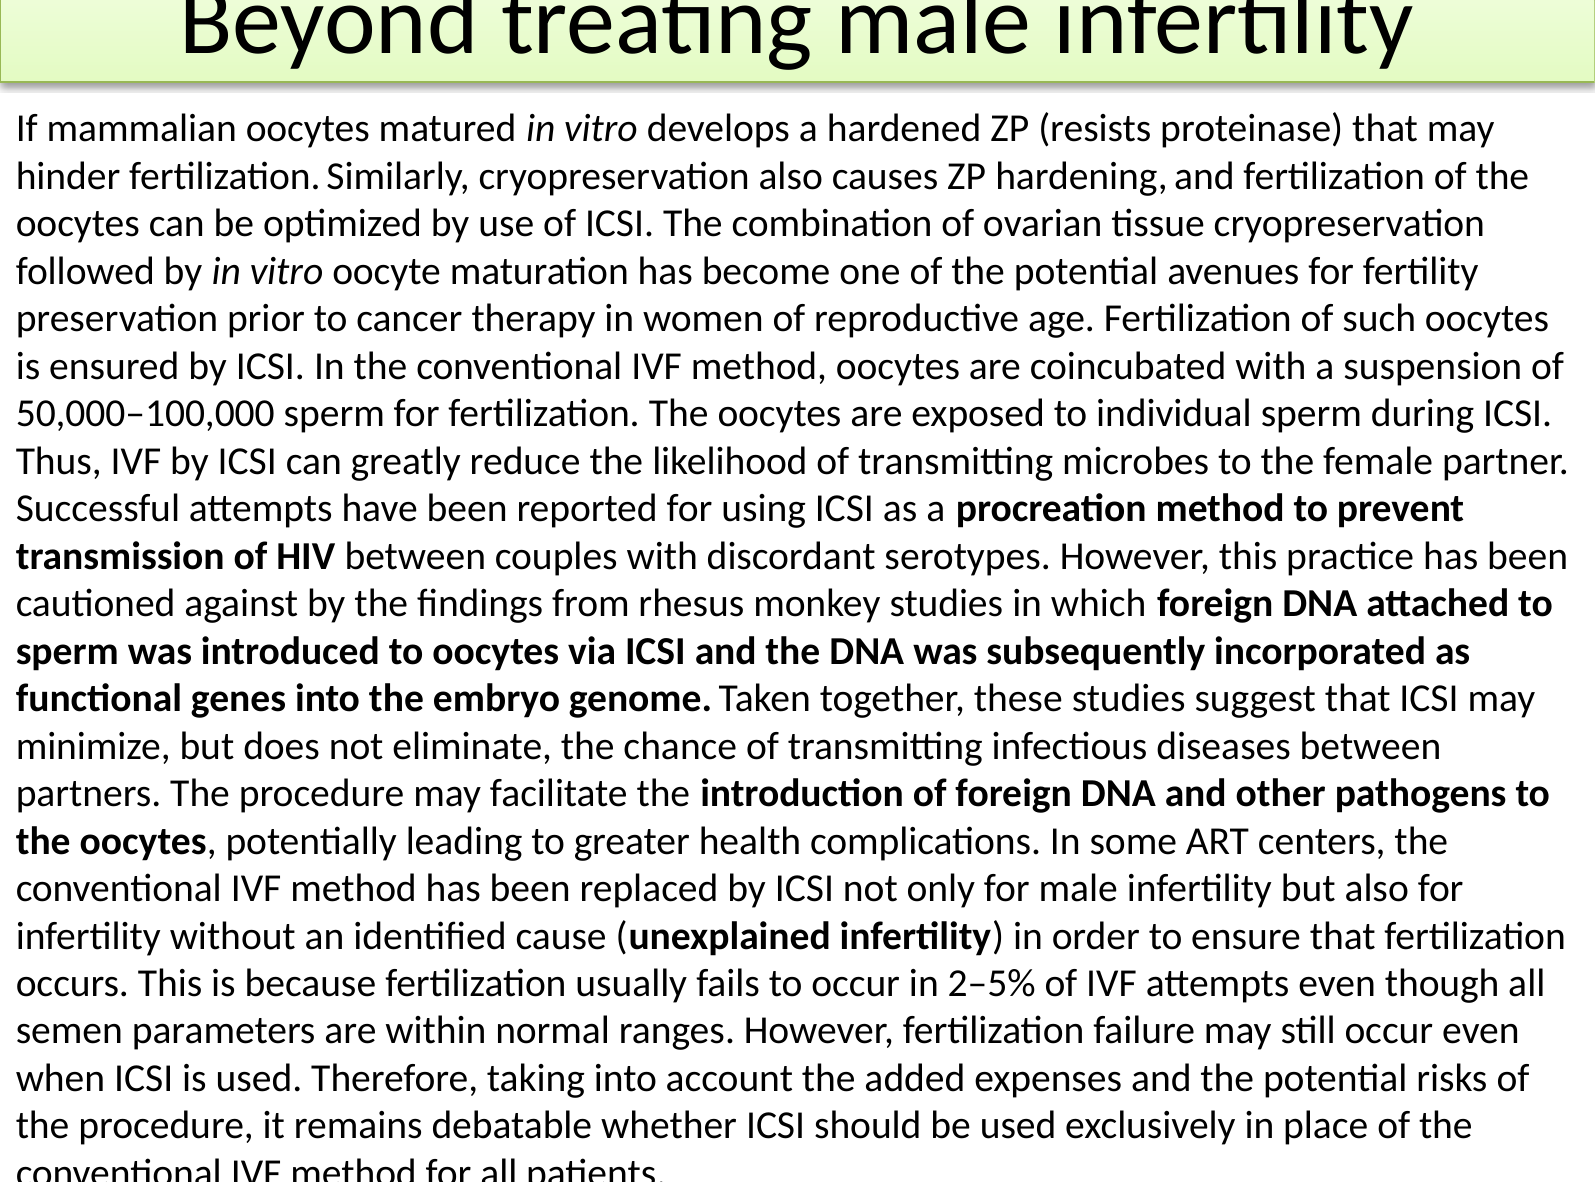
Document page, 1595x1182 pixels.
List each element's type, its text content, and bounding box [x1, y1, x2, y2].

title Beyond treating male infertility [0, 0, 1595, 83]
text_box If mammalian oocytes matured in vitro develops a hardened ZP (resists proteinase) that may hinder fertilization. Similarly, cryopreservation also causes ZP hardening, and fertilization of the oocytes can be optimized by use of ICSI. The combination of ovarian tissue cryopreservation followed by in vitro oocyte maturation has become one of the potential avenues for fertility preservation prior to cancer therapy in women of reproductive age. Fertilization of such oocytes is ensured by ICSI. In the conventional IVF method, oocytes are coincubated with a suspension of 50,000–100,000 sperm for fertilization. The oocytes are exposed to individual sperm during ICSI. Thus, IVF by ICSI can greatly reduce the likelihood of transmitting microbes to the female partner. Successful attempts have been reported for using ICSI as a procreation method to prevent transmission of HIV between couples with discordant serotypes. However, this practice has been cautioned against by the findings from rhesus monkey studies in which foreign DNA attached to sperm was introduced to oocytes via ICSI and the DNA was subsequently incorporated as functional genes into the embryo genome. Taken together, these studies suggest that ICSI may minimize, but does not eliminate, the chance of transmitting infectious diseases between partners. The procedure may facilitate the introduction of foreign DNA and other pathogens to the oocytes, potentially leading to greater health complications. In some ART centers, the conventional IVF method has been replaced by ICSI not only for male infertility but also for infertility without an identified cause (unexplained infertility) in order to ensure that fertilization occurs. This is because fertilization usually fails to occur in 2–5% of IVF attempts even though all semen parameters are within normal ranges. However, fertilization failure may still occur even when ICSI is used. Therefore, taking into account the added expenses and the potential risks of the procedure, it remains debatable whether ICSI should be used exclusively in place of the conventional IVF method for all patients. [0, 94, 1595, 1182]
